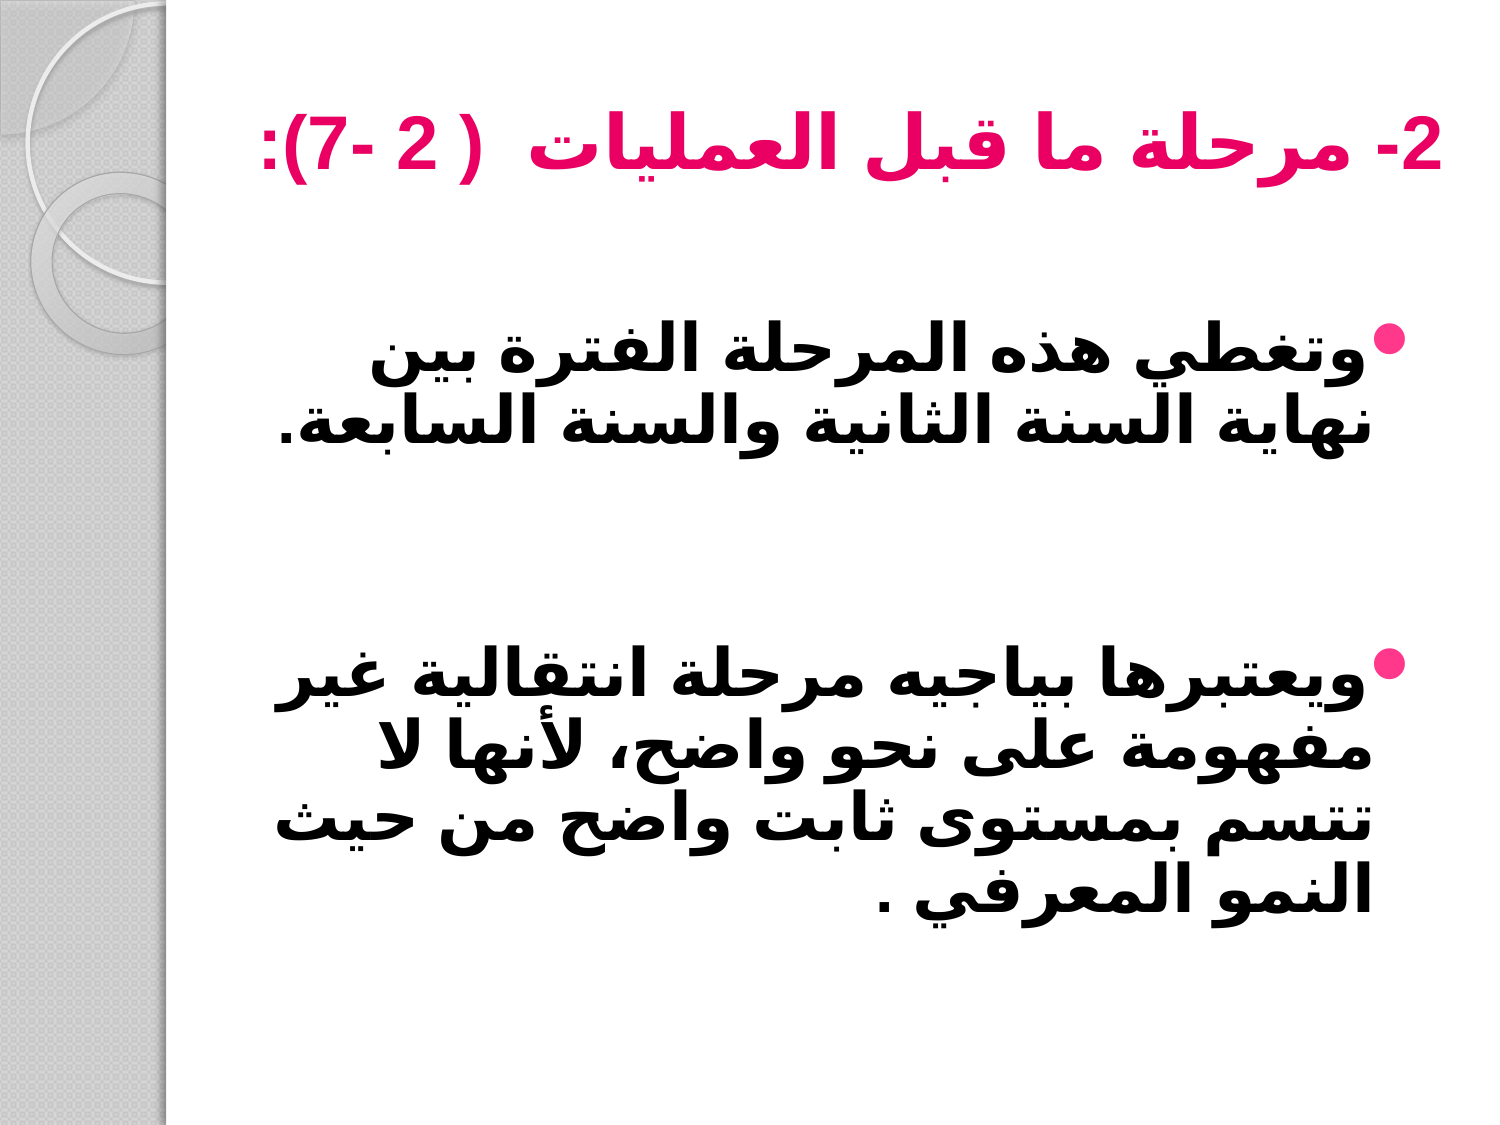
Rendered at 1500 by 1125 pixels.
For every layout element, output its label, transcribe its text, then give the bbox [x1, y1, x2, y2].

title 2- مرحلة ما قبل العمليات ( 2 -7): [235, 45, 1466, 233]
list وتغطي هذه المرحلة الفترة بين نهاية السنة الثانية والسنة السابعة. ويعتبرها بياجيه مرحلة انتقالية غير مفهومة على نحو واضح، لأنها لا تتسم بمستوى ثابت واضح من حيث النمو المعرفي . [187, 212, 1451, 1088]
